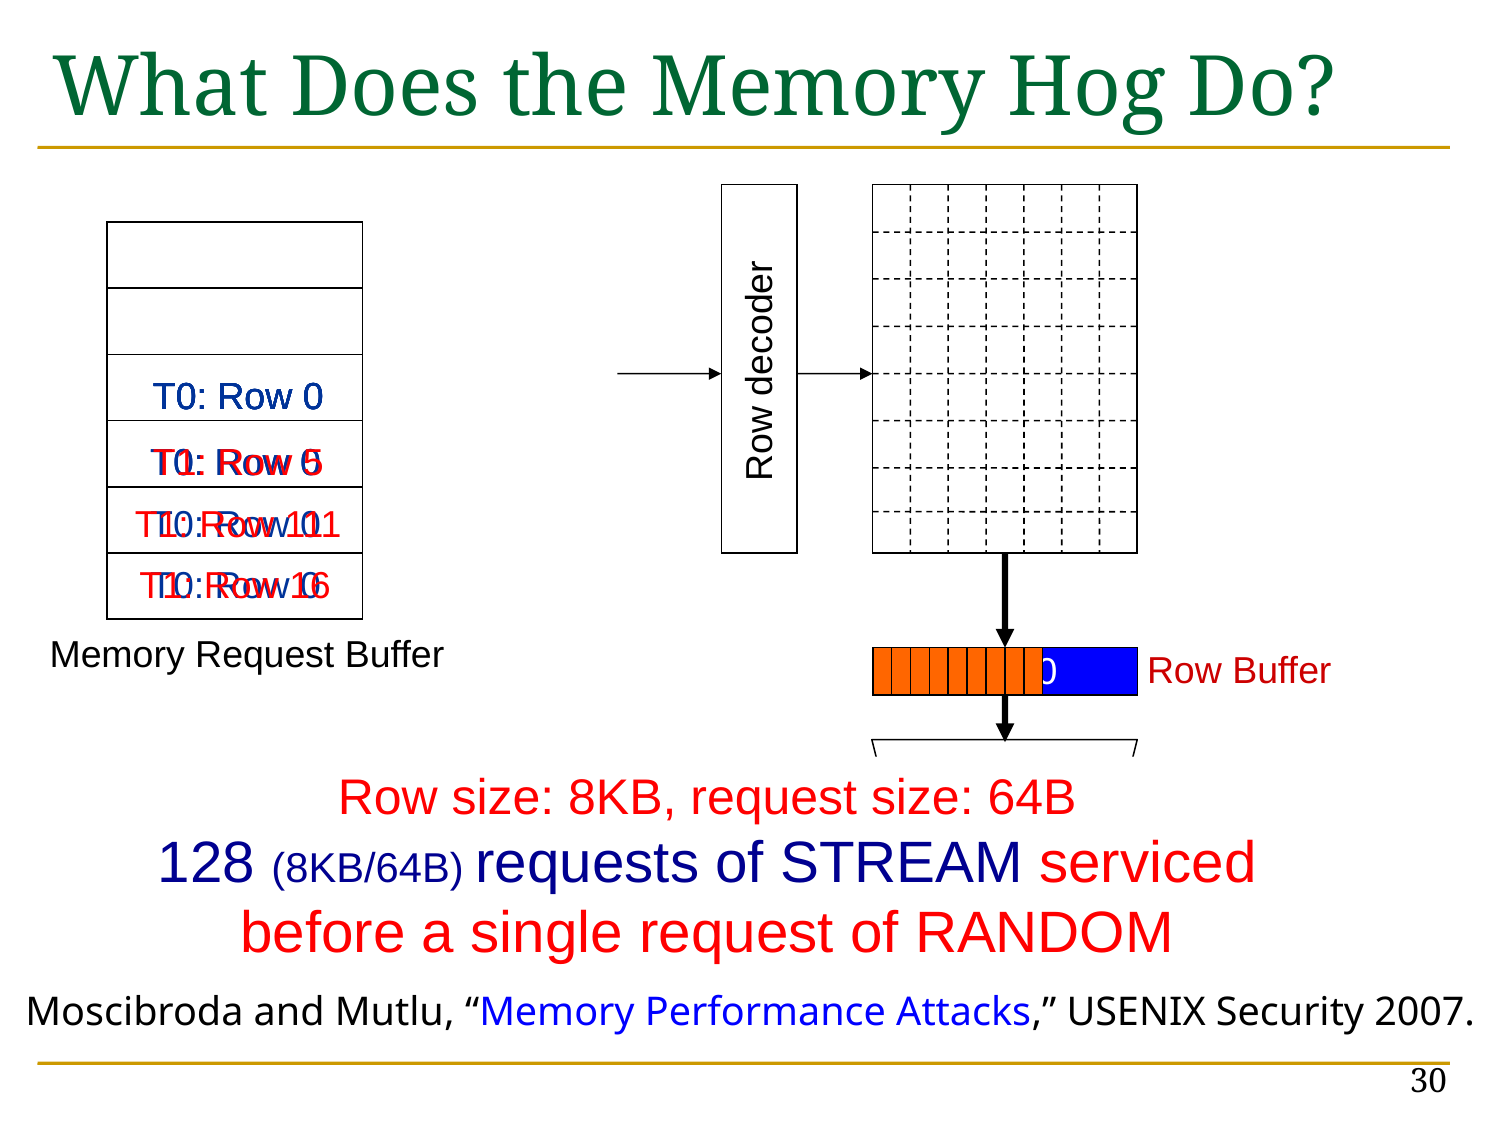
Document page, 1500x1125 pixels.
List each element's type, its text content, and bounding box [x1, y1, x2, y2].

text_box Row decoder [727, 245, 787, 497]
text_box [1005, 647, 1023, 696]
text_box [107, 486, 363, 552]
text_box [948, 647, 967, 696]
text_box [107, 420, 363, 486]
text_box [998, 701, 1012, 739]
text_box T0: Row 0 [137, 364, 339, 425]
text_box Row 0 [936, 639, 1073, 700]
text_box Row Buffer [1132, 638, 1347, 699]
text_box T1: Row 111 [119, 492, 357, 553]
text_box [871, 739, 1138, 756]
text_box [107, 222, 363, 288]
title What Does the Memory Hog Do? [37, 24, 1450, 200]
text_box [967, 647, 986, 696]
text_box [107, 288, 363, 354]
text_box [1073, 647, 1138, 696]
text_box [1023, 647, 1043, 696]
text_box [872, 647, 891, 696]
text_box [797, 367, 873, 380]
text_box [107, 552, 363, 619]
text_box [617, 367, 722, 380]
text_box [998, 552, 1012, 639]
text_box [929, 647, 948, 696]
text_box Memory Request Buffer [34, 622, 460, 683]
text_box [872, 184, 1138, 553]
text_box Moscibroda and Mutlu, “Memory Performance Attacks,” USENIX Security 2007. [10, 978, 1491, 1087]
text_box T1: Row 16 [124, 553, 347, 613]
text_box Row size: 8KB, request size: 64B 128 (8KB/64B) requests of STREAM serviced before a single request of RANDOM [69, 756, 1346, 972]
slide_number 30 [1111, 1087, 1462, 1112]
text_box Row 0 [940, 696, 1077, 701]
text_box [986, 647, 1005, 696]
text_box [721, 184, 798, 553]
text_box T1: Row 5 [137, 430, 339, 491]
text_box [107, 354, 363, 420]
text_box [891, 647, 910, 696]
text_box [910, 647, 929, 696]
